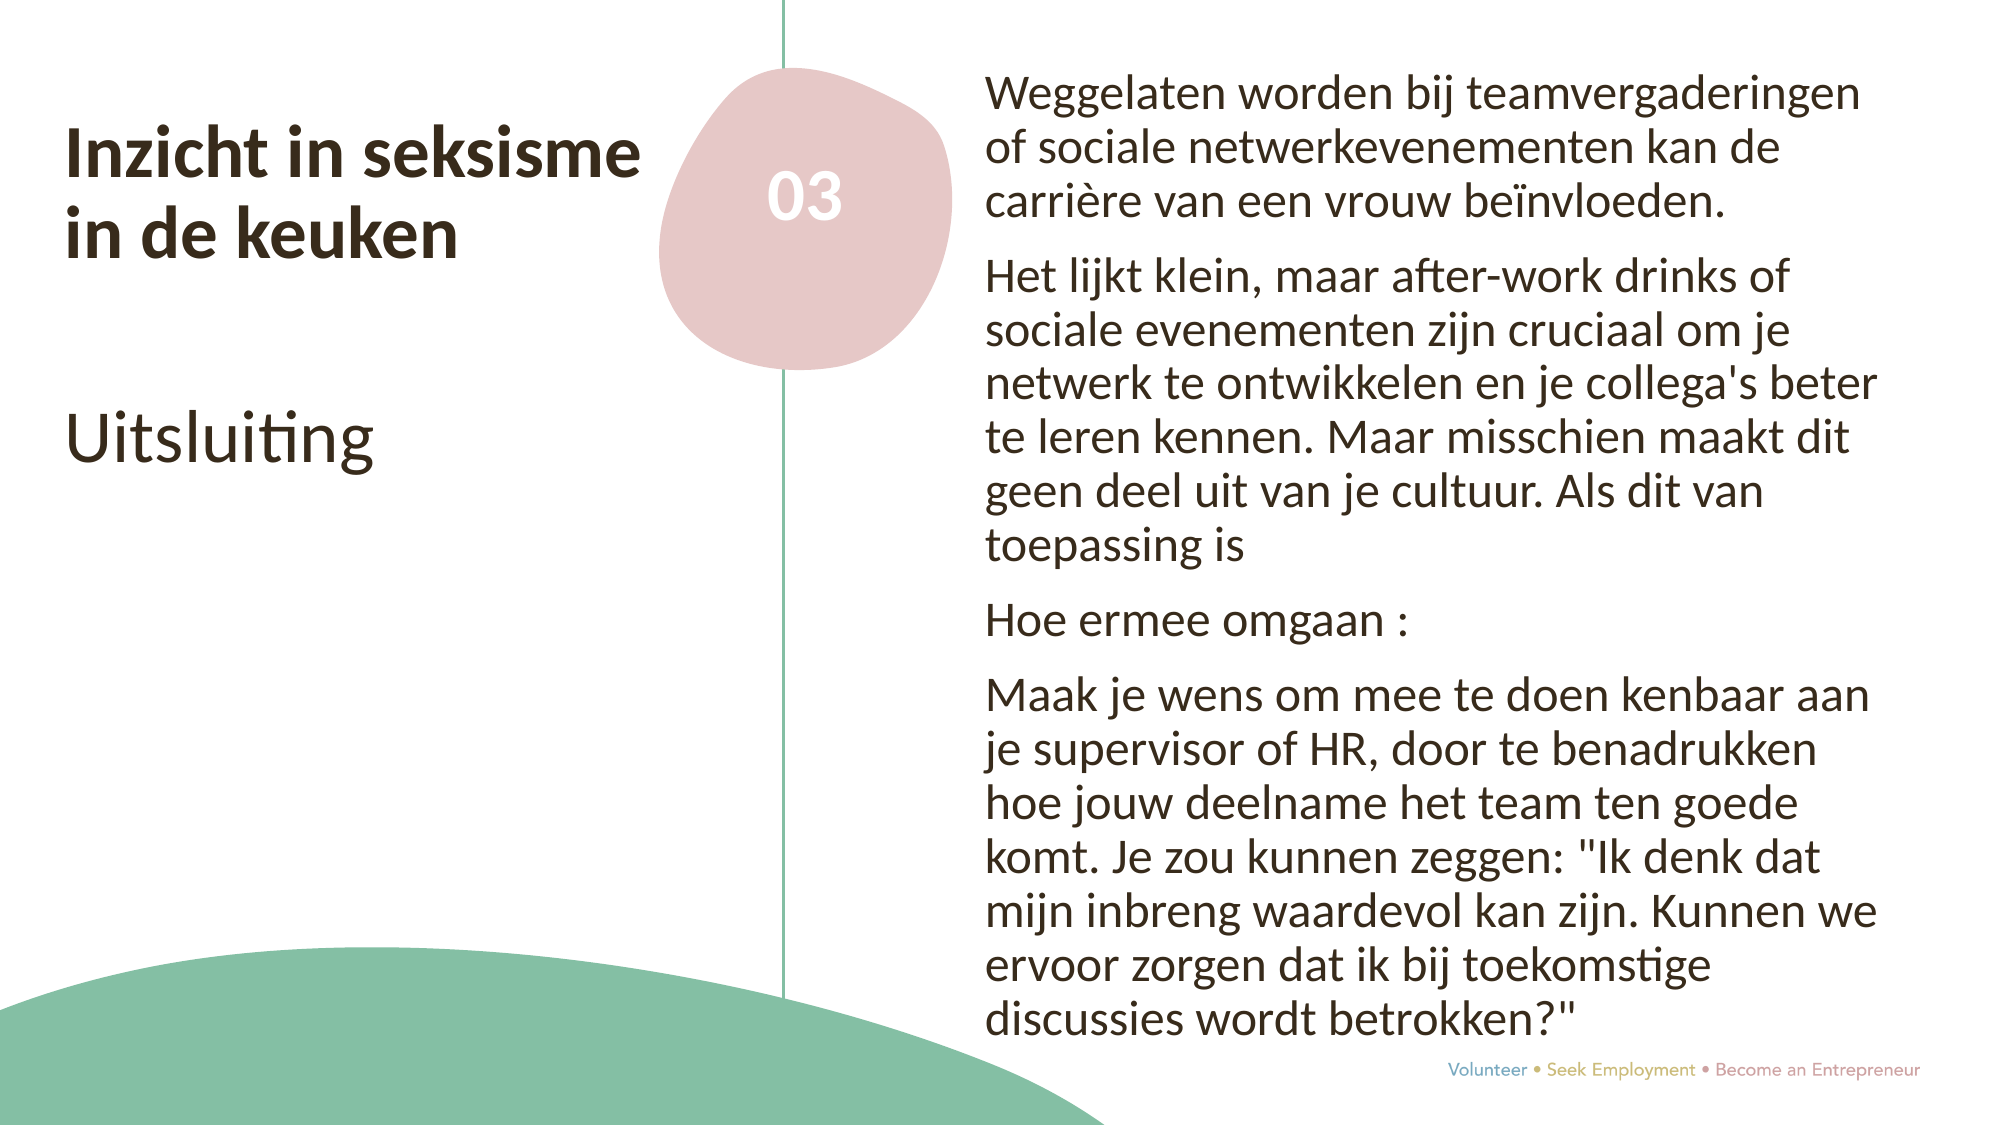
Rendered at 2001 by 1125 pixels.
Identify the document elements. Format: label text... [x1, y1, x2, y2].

list 03 [710, 148, 900, 290]
list Weggelaten worden bij teamvergaderingen of sociale netwerkevenementen kan de carrière van een vrouw beïnvloeden. Het lijkt klein, maar after-work drinks of sociale evenementen zijn cruciaal om je netwerk te ontwikkelen en je collega's beter te leren kennen. Maar misschien maakt dit geen deel uit van je cultuur. Als dit van toepassing is Hoe ermee omgaan : Maak je wens om mee te doen kenbaar aan je supervisor of HR, door te benadrukken hoe jouw deelname het team ten goede komt. Je zou kunnen zeggen: "Ik denk dat mijn inbreng waardevol kan zijn. Kunnen we ervoor zorgen dat ik bij toekomstige discussies wordt betrokken?" [969, 58, 1913, 751]
picture [1418, 1046, 1971, 1103]
list Inzicht in seksisme in de keuken Uitsluiting [50, 105, 661, 837]
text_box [0, 837, 1418, 1125]
